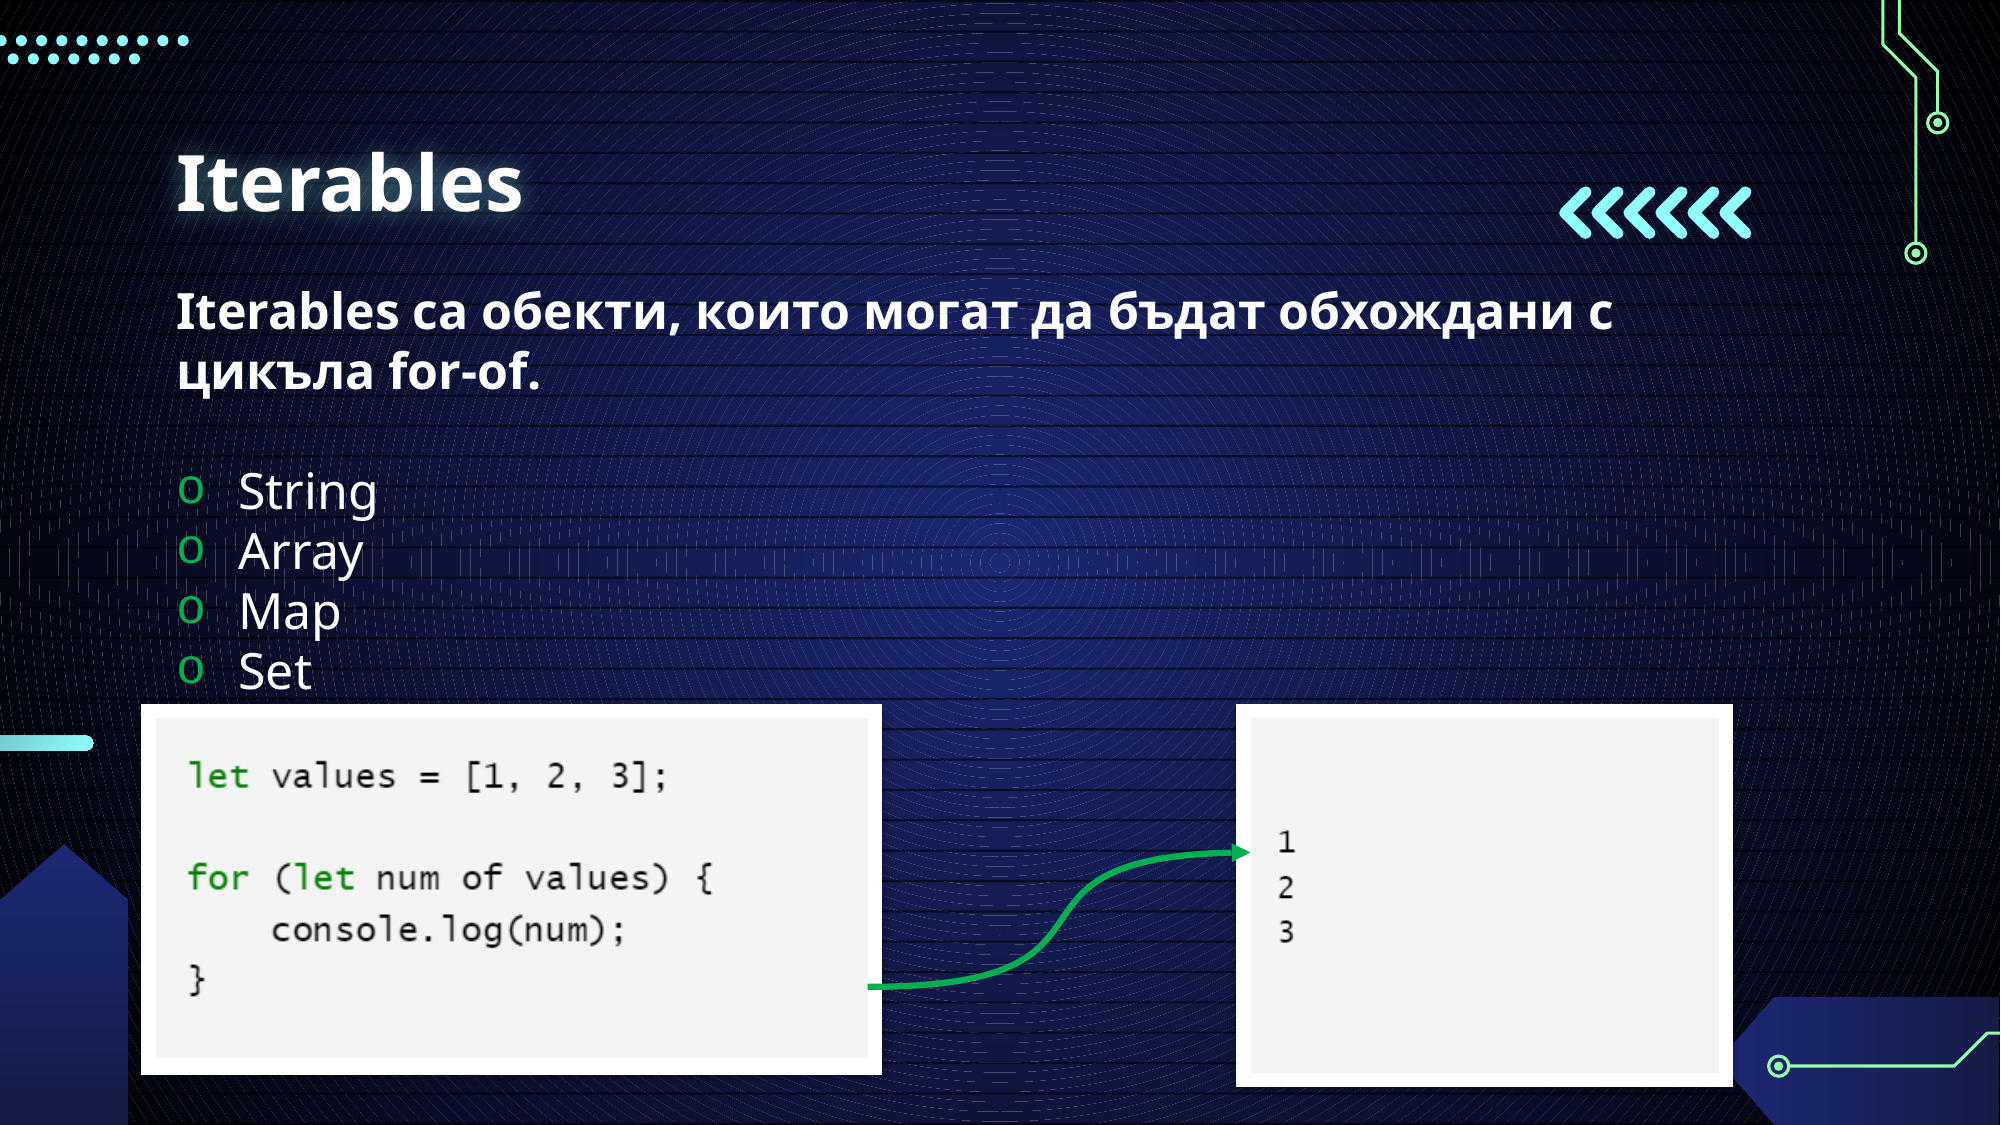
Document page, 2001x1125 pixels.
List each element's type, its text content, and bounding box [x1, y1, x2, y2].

list Iterables са обекти, които могат да бъдат обхождани с цикъла for-of. String Array Map Set [155, 259, 1844, 1007]
picture [1250, 718, 1720, 1074]
picture [155, 717, 868, 1061]
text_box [1558, 186, 1753, 240]
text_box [867, 852, 1251, 988]
title Iterables [155, 117, 1844, 244]
